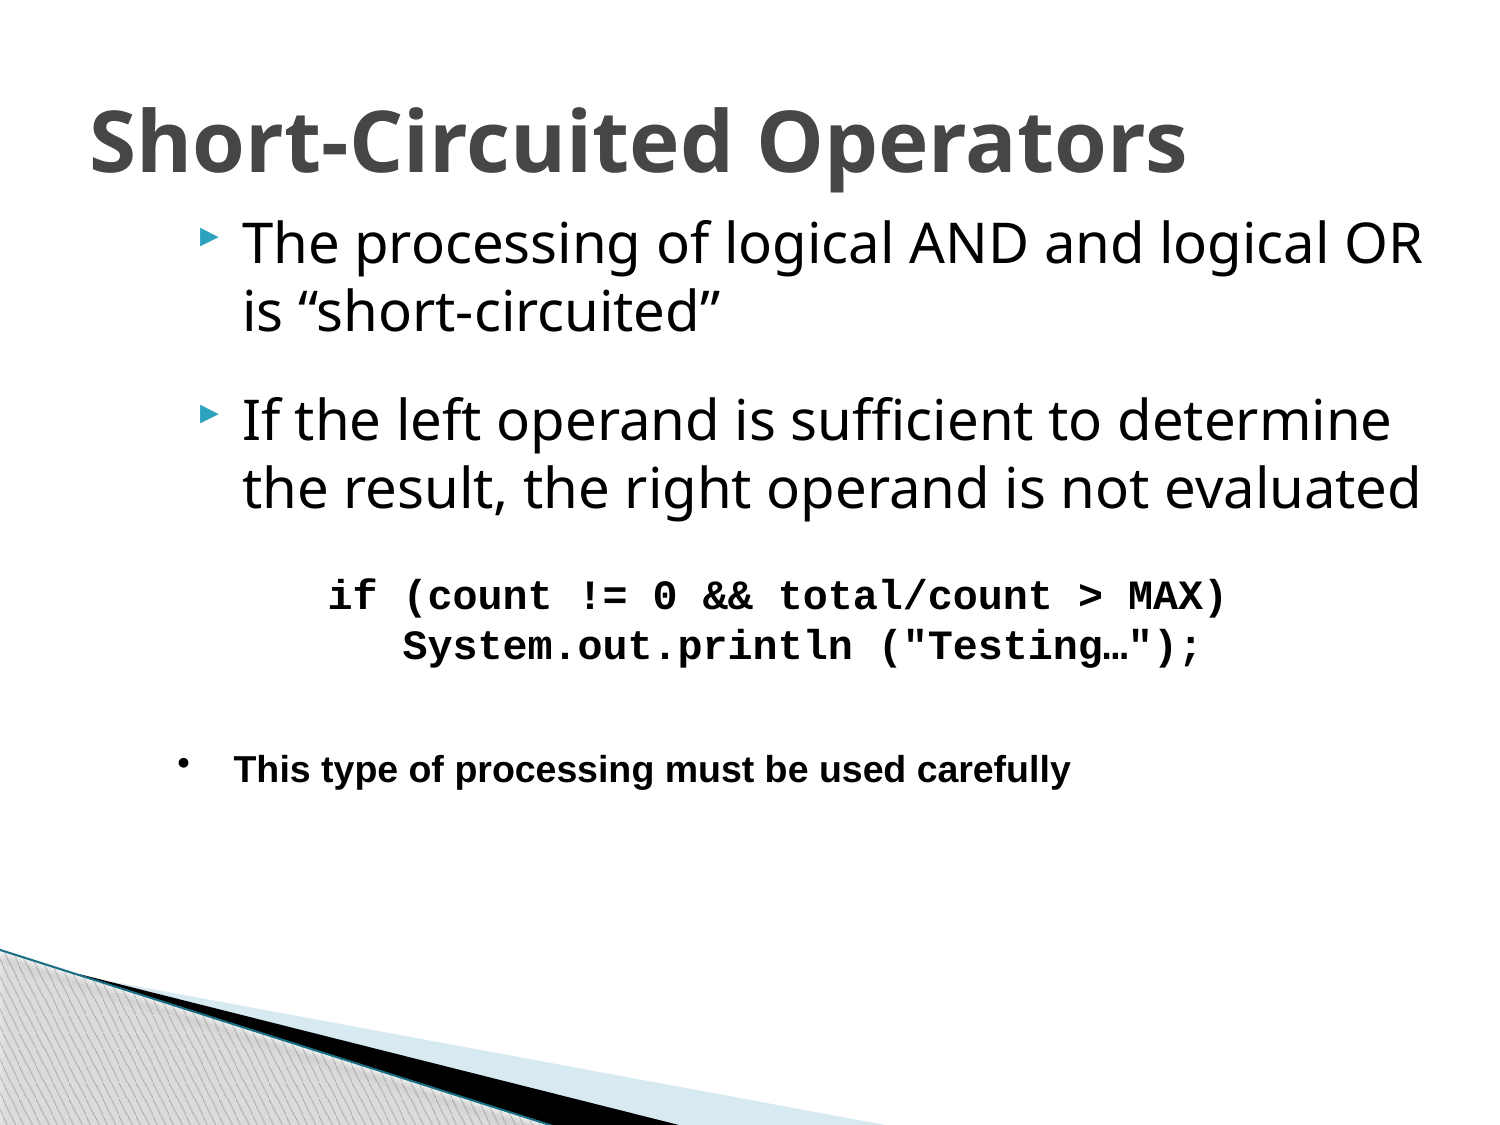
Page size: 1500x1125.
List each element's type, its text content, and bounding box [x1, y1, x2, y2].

title Short-Circuited Operators [75, 45, 1425, 233]
text_box if (count != 0 && total/count > MAX) System.out.println ("Testing…"); [312, 560, 1243, 675]
list The processing of logical AND and logical OR is “short-circuited” If the left operand is sufficient to determine the result, the right operand is not evaluated [162, 200, 1463, 550]
text_box This type of processing must be used carefully [162, 737, 1463, 888]
